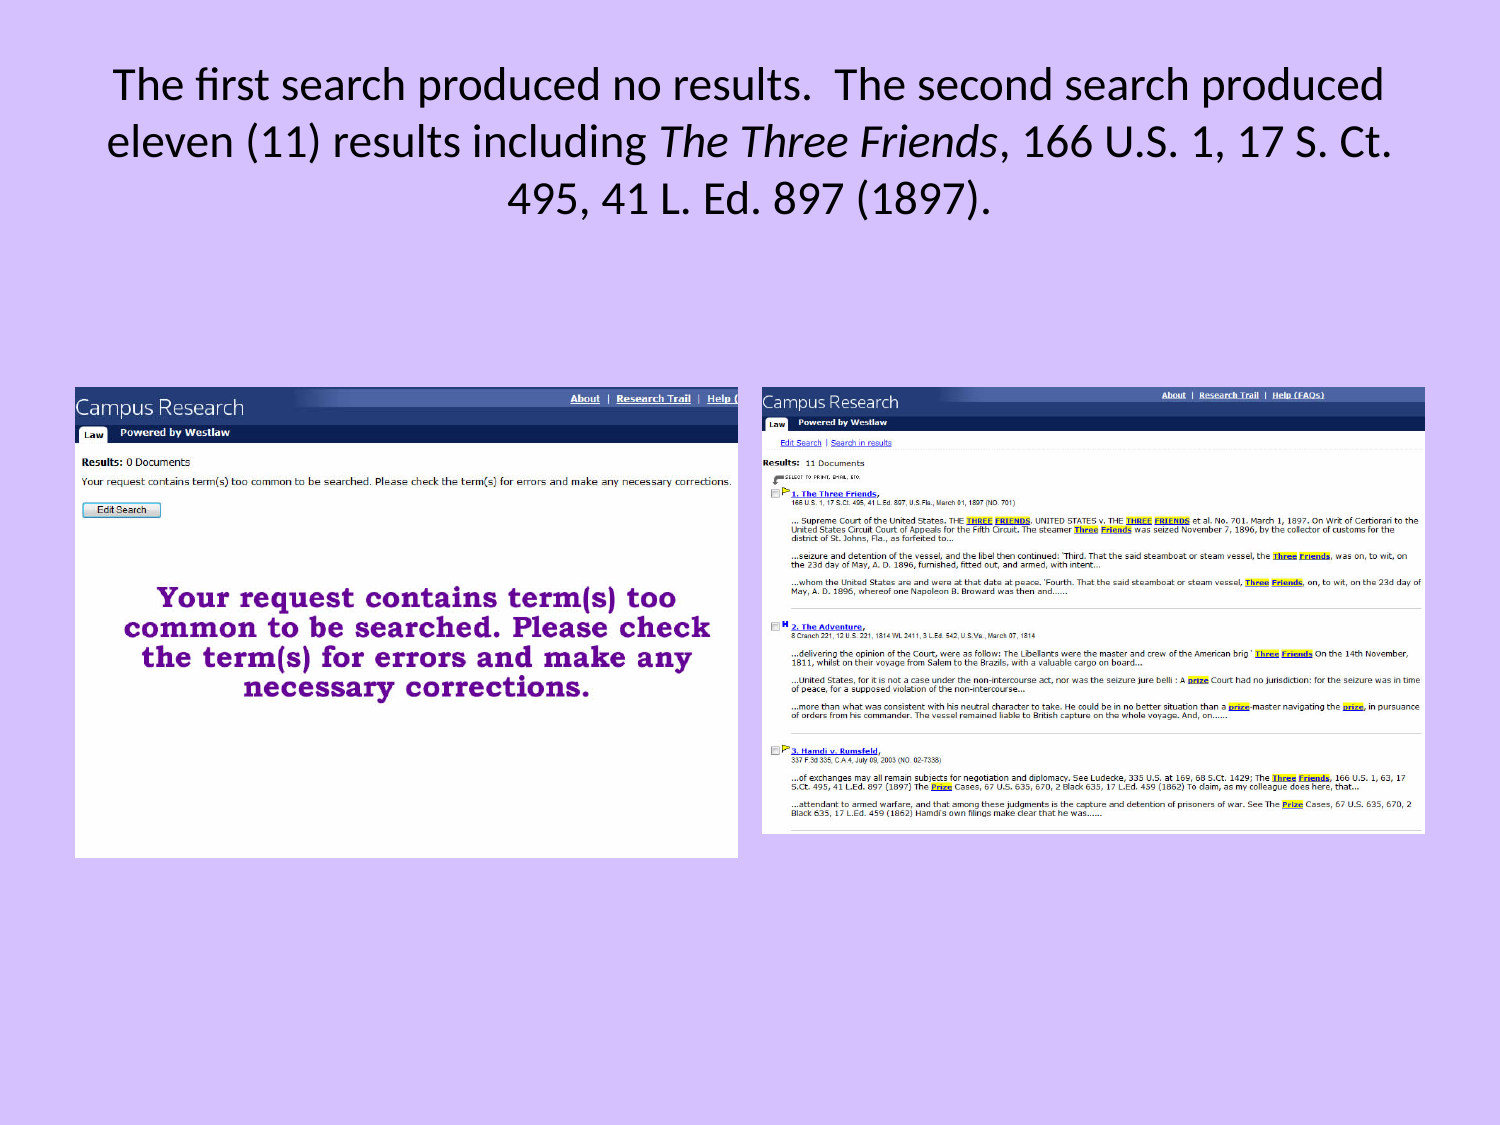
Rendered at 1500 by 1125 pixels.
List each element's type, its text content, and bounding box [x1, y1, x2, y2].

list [762, 387, 1426, 835]
title The first search produced no results. The second search produced eleven (11) results including The Three Friends, 166 U.S. 1, 17 S. Ct. 495, 41 L. Ed. 897 (1897). [75, 45, 1425, 233]
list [74, 387, 738, 858]
